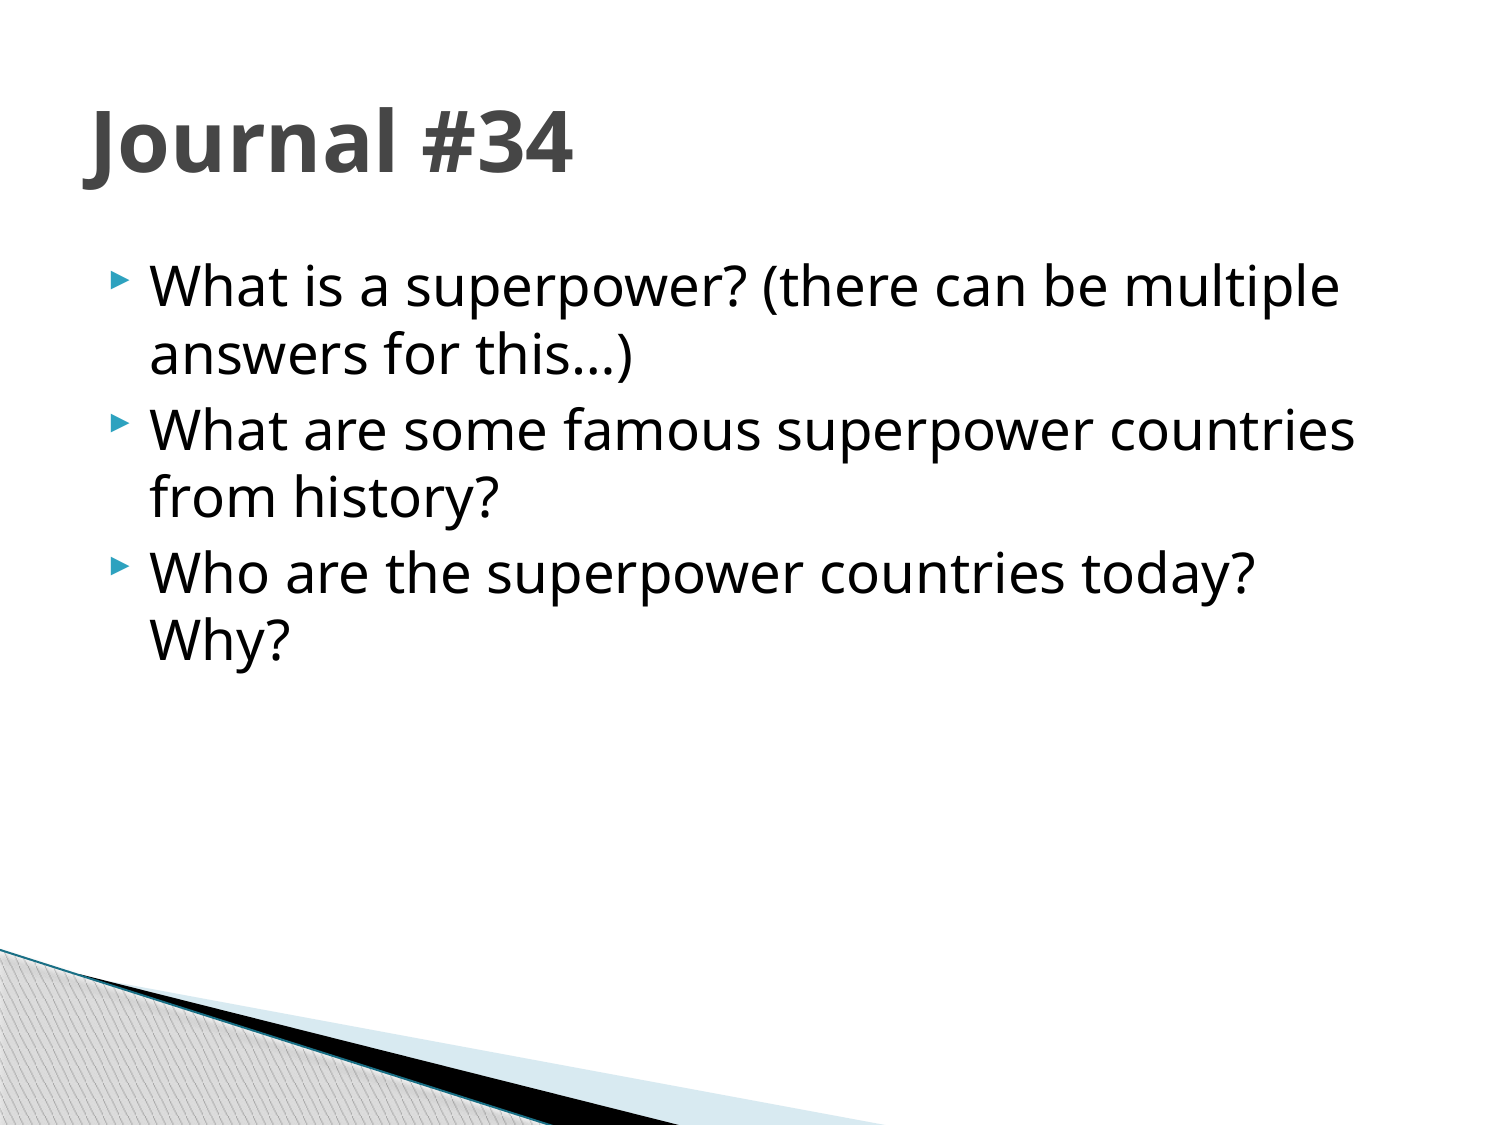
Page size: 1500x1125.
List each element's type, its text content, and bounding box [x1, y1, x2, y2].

title Journal #34 [75, 45, 1425, 233]
list What is a superpower? (there can be multiple answers for this…) What are some famous superpower countries from history? Who are the superpower countries today? Why? [75, 243, 1425, 986]
